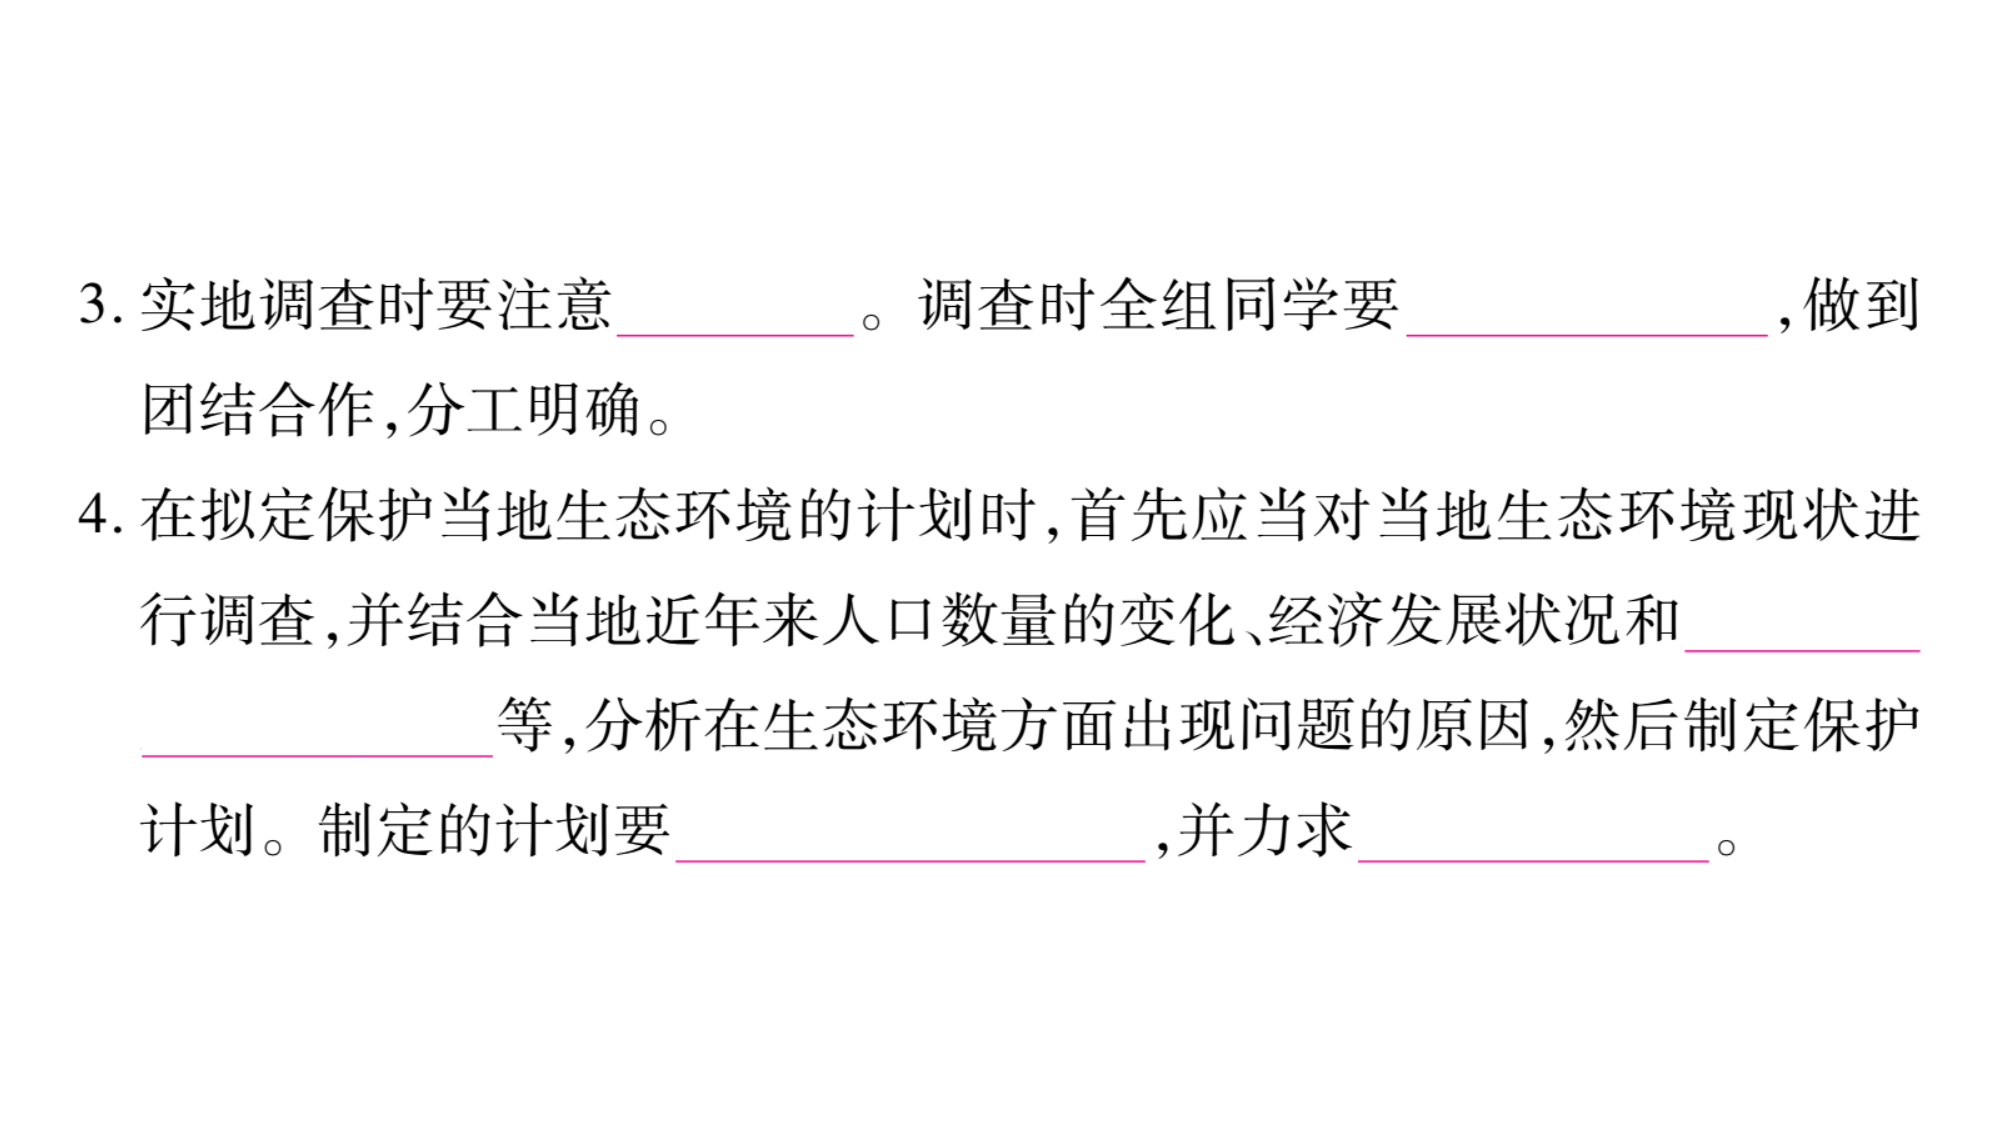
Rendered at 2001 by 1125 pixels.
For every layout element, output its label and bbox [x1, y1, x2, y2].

picture [62, 251, 1937, 874]
